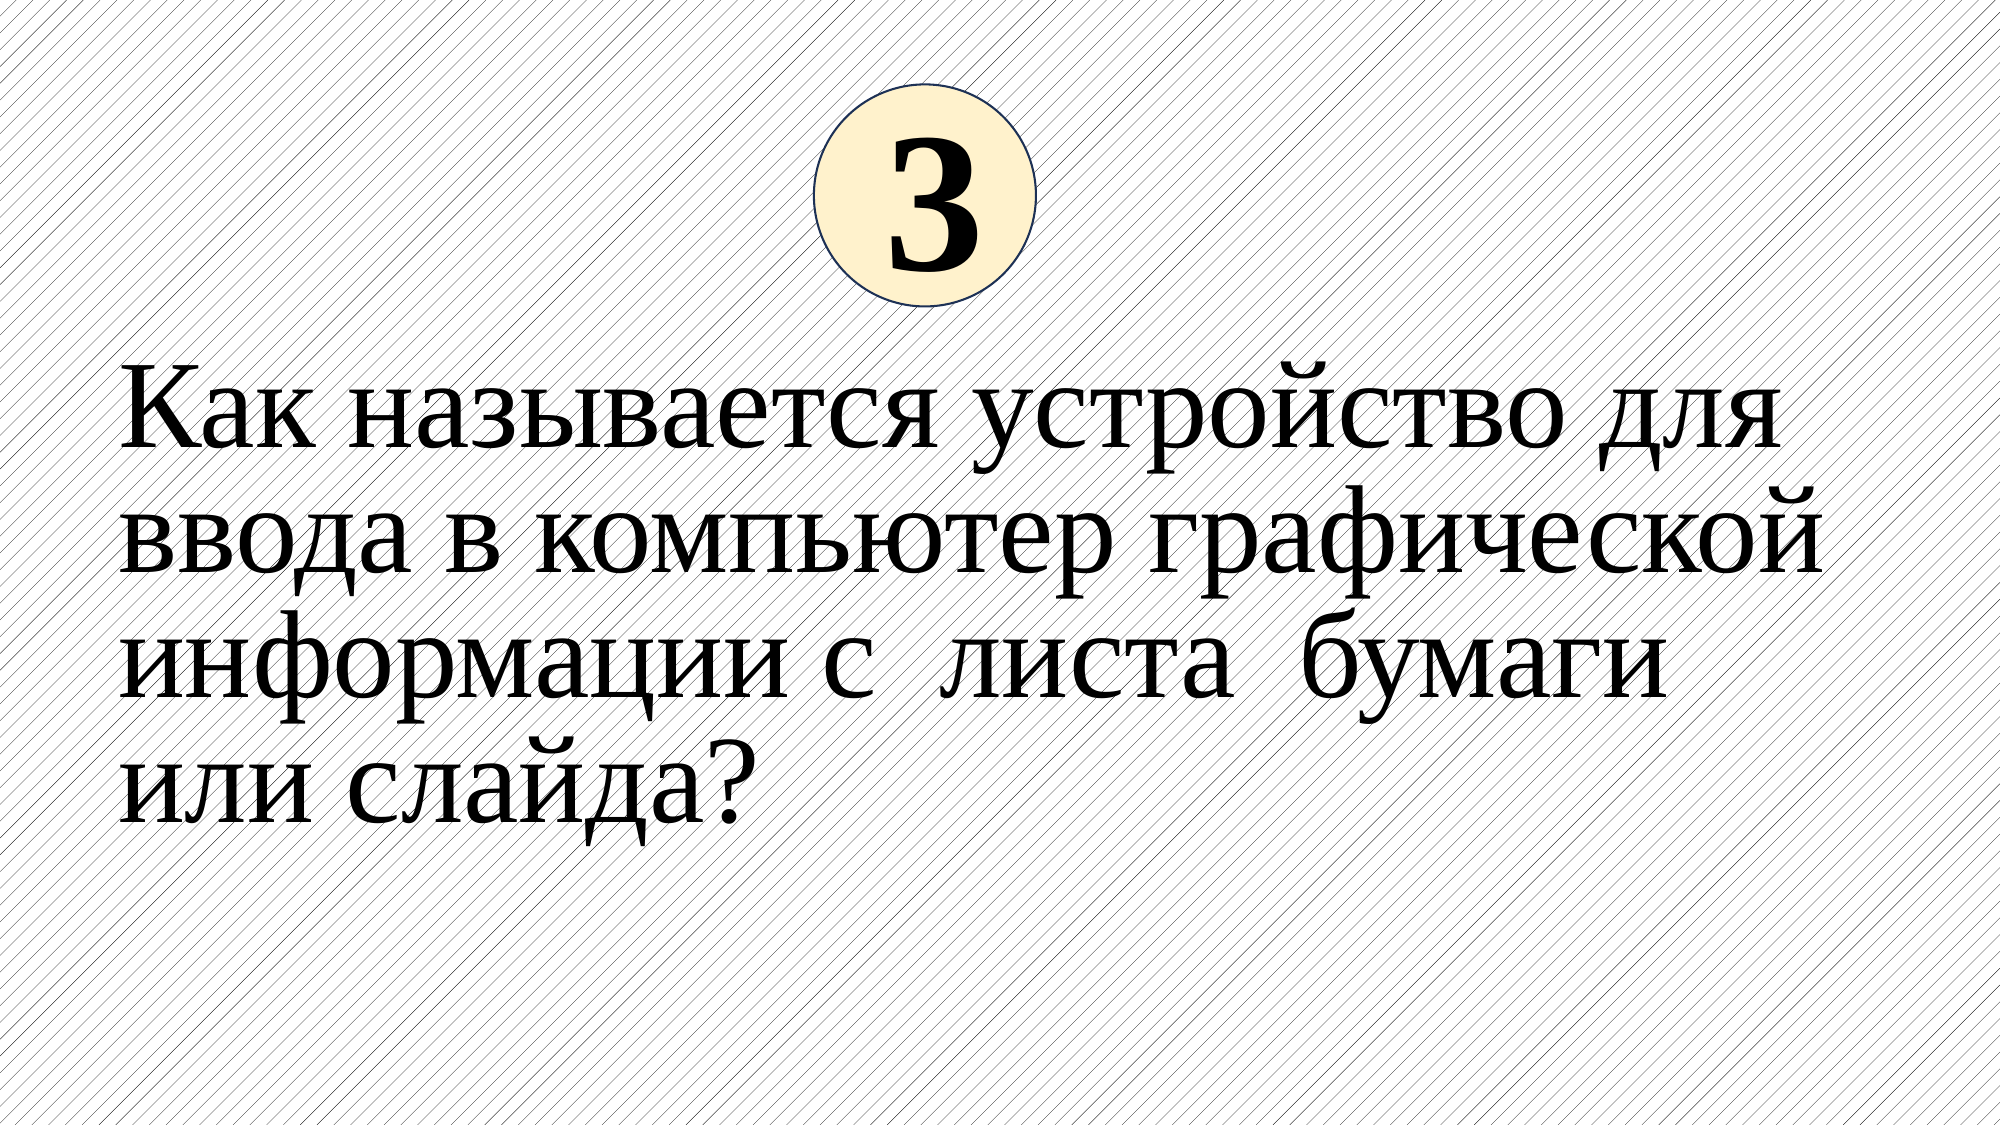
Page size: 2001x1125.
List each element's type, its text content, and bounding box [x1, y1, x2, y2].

text_box Как называется устройство для ввода в компьютер графической информации с листа бумаги или слайда? [28, 340, 1889, 856]
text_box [813, 62, 1036, 359]
